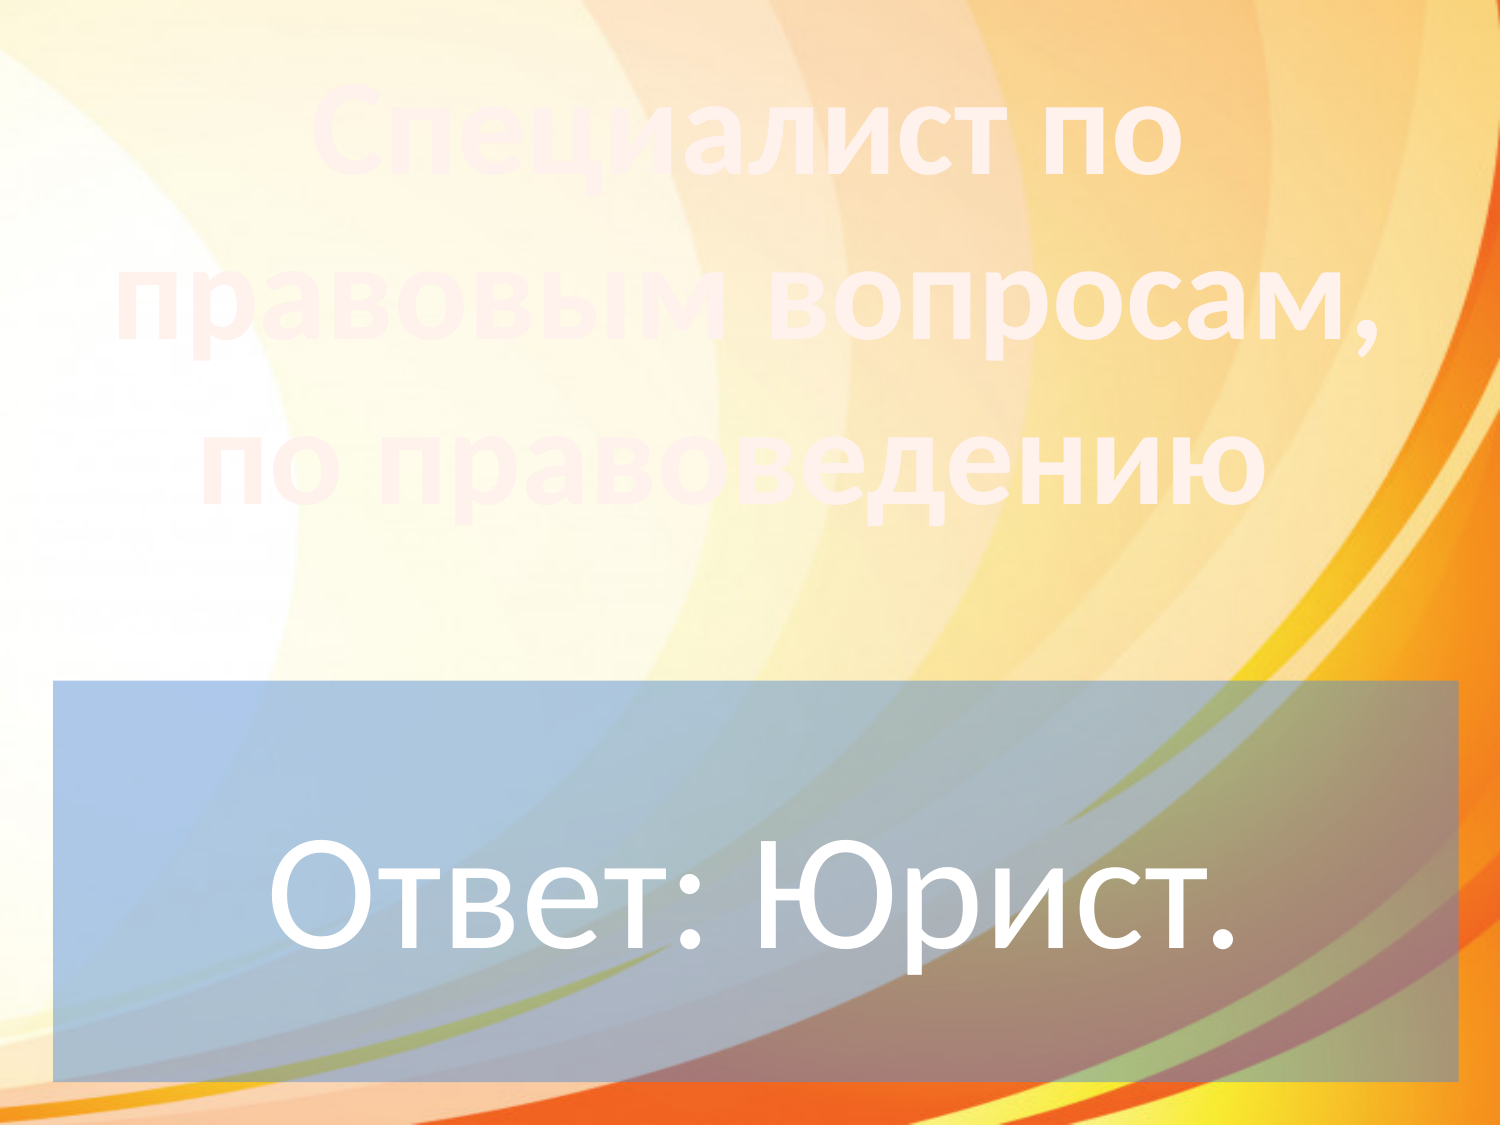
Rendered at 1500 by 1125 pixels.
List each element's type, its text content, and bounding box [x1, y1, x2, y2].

text_box Ответ: Юрист. [51, 679, 1461, 1084]
text_box Специалист по правовым вопросам, по правоведению [57, 29, 1441, 540]
picture [0, 0, 1500, 1125]
